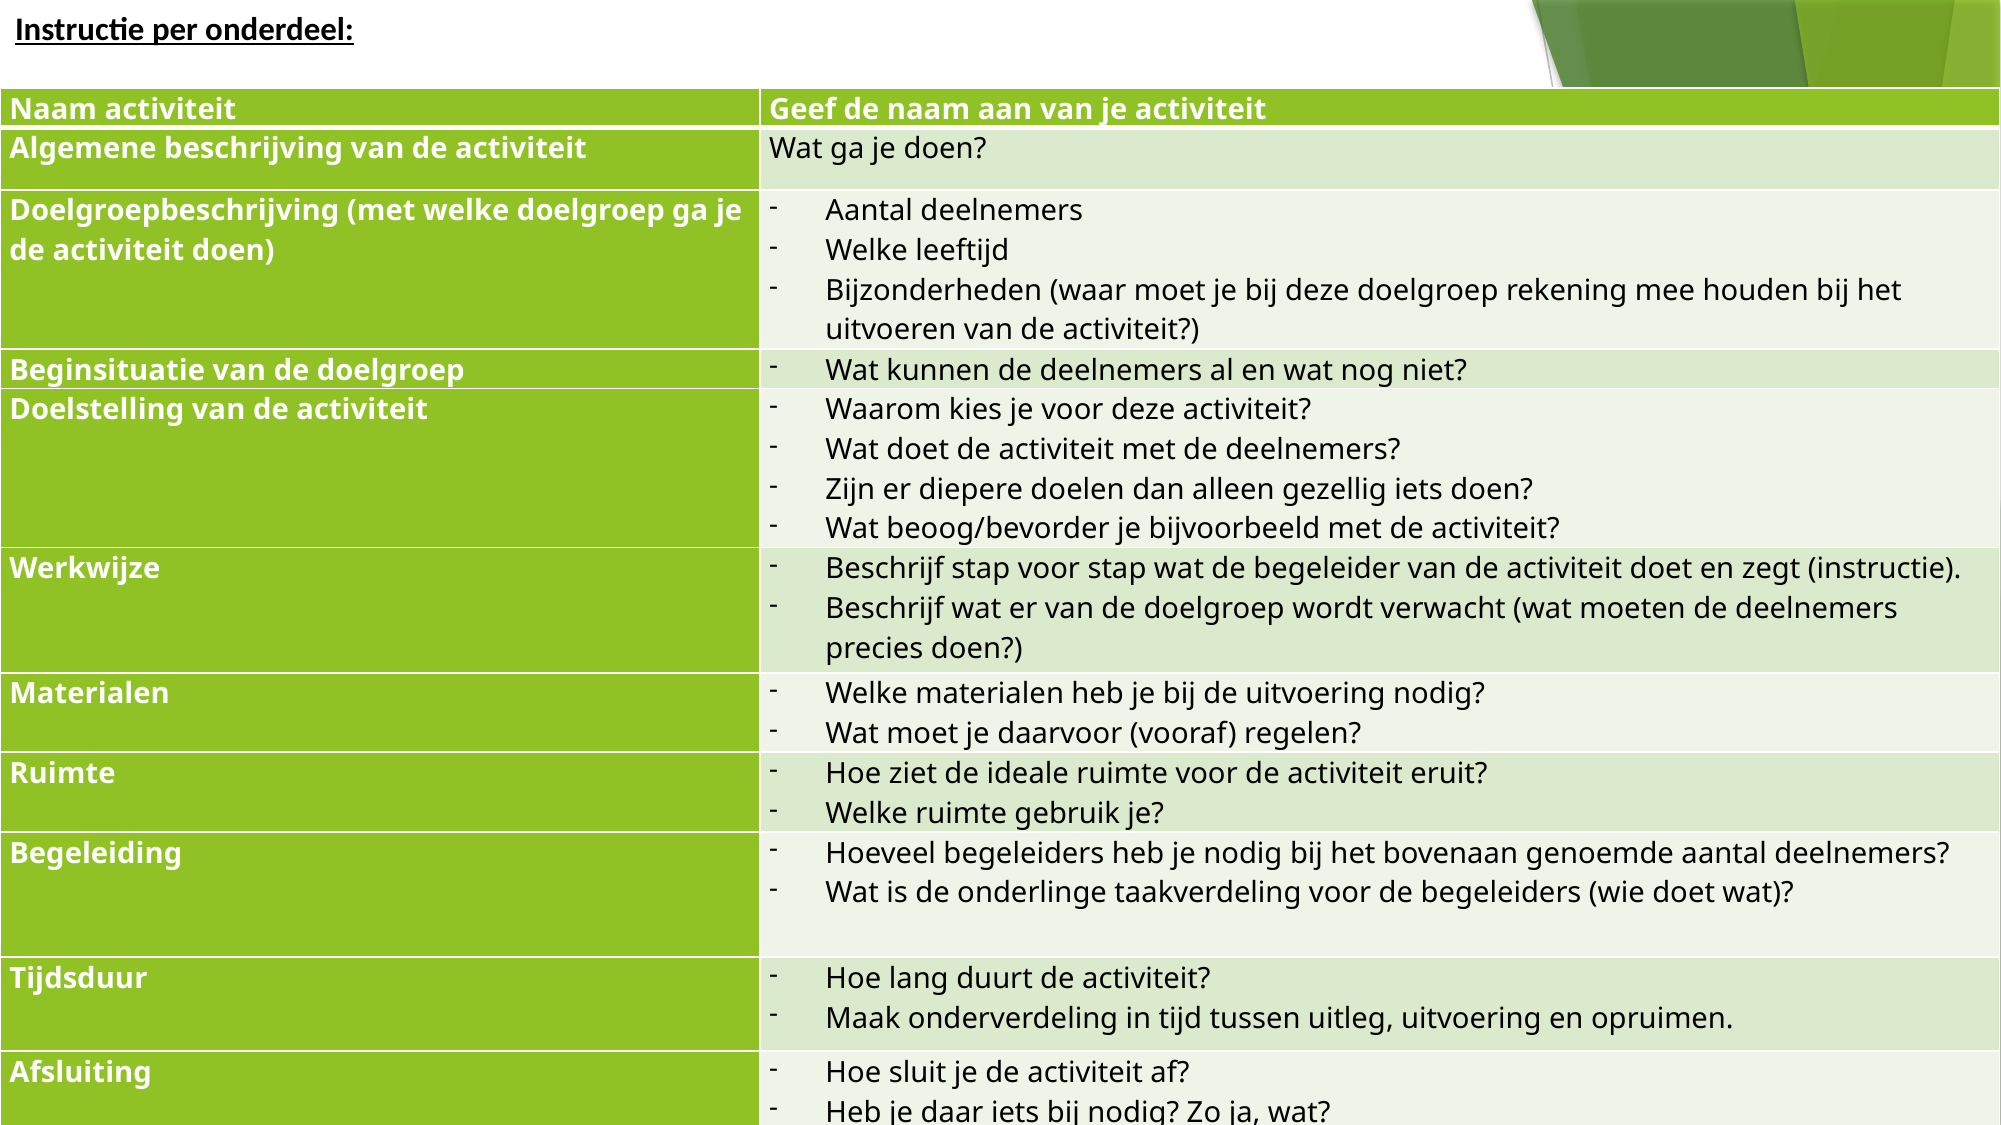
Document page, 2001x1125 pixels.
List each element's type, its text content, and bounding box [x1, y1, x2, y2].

table_cell Algemene beschrijving van de activiteit [1, 130, 759, 189]
table_cell Wat kunnen de deelnemers al en wat nog niet? [761, 350, 1999, 388]
table_cell Aantal deelnemers Welke leeftijd Bijzonderheden (waar moet je bij deze doelgroep rekening mee houden bij het uitvoeren van de activiteit?) [761, 191, 1999, 348]
table_cell Ruimte [1, 753, 759, 831]
table_cell Beginsituatie van de doelgroep [1, 350, 759, 388]
table_cell Doelstelling van de activiteit [1, 389, 759, 547]
title Instructie per onderdeel: [0, 0, 1411, 87]
table_header Geef de naam aan van je activiteit [761, 89, 1999, 125]
table_cell Hoe sluit je de activiteit af? Heb je daar iets bij nodig? Zo ja, wat? [761, 1052, 1999, 1125]
table_cell Begeleiding [1, 833, 759, 956]
table_cell Doelgroepbeschrijving (met welke doelgroep ga je de activiteit doen) [1, 191, 759, 348]
table_cell Materialen [1, 674, 759, 751]
table_cell Beschrijf stap voor stap wat de begeleider van de activiteit doet en zegt (instructie). Beschrijf wat er van de doelgroep wordt verwacht (wat moeten de deelnemers precies doen?) [761, 548, 1999, 672]
table_cell Tijdsduur [1, 958, 759, 1050]
table_cell Hoe lang duurt de activiteit? Maak onderverdeling in tijd tussen uitleg, uitvoering en opruimen. [761, 958, 1999, 1050]
table_cell Hoe ziet de ideale ruimte voor de activiteit eruit? Welke ruimte gebruik je? [761, 753, 1999, 831]
table_cell Welke materialen heb je bij de uitvoering nodig? Wat moet je daarvoor (vooraf) regelen? [761, 674, 1999, 751]
table_cell Waarom kies je voor deze activiteit? Wat doet de activiteit met de deelnemers? Zijn er diepere doelen dan alleen gezellig iets doen? Wat beoog/bevorder je bijvoorbeeld met de activiteit? [761, 389, 1999, 547]
table_cell Afsluiting [1, 1052, 759, 1125]
table_header Naam activiteit [1, 89, 759, 125]
table_cell Wat ga je doen? [761, 130, 1999, 189]
table_cell Werkwijze [1, 548, 759, 672]
table_cell Hoeveel begeleiders heb je nodig bij het bovenaan genoemde aantal deelnemers? Wat is de onderlinge taakverdeling voor de begeleiders (wie doet wat)? [761, 833, 1999, 956]
